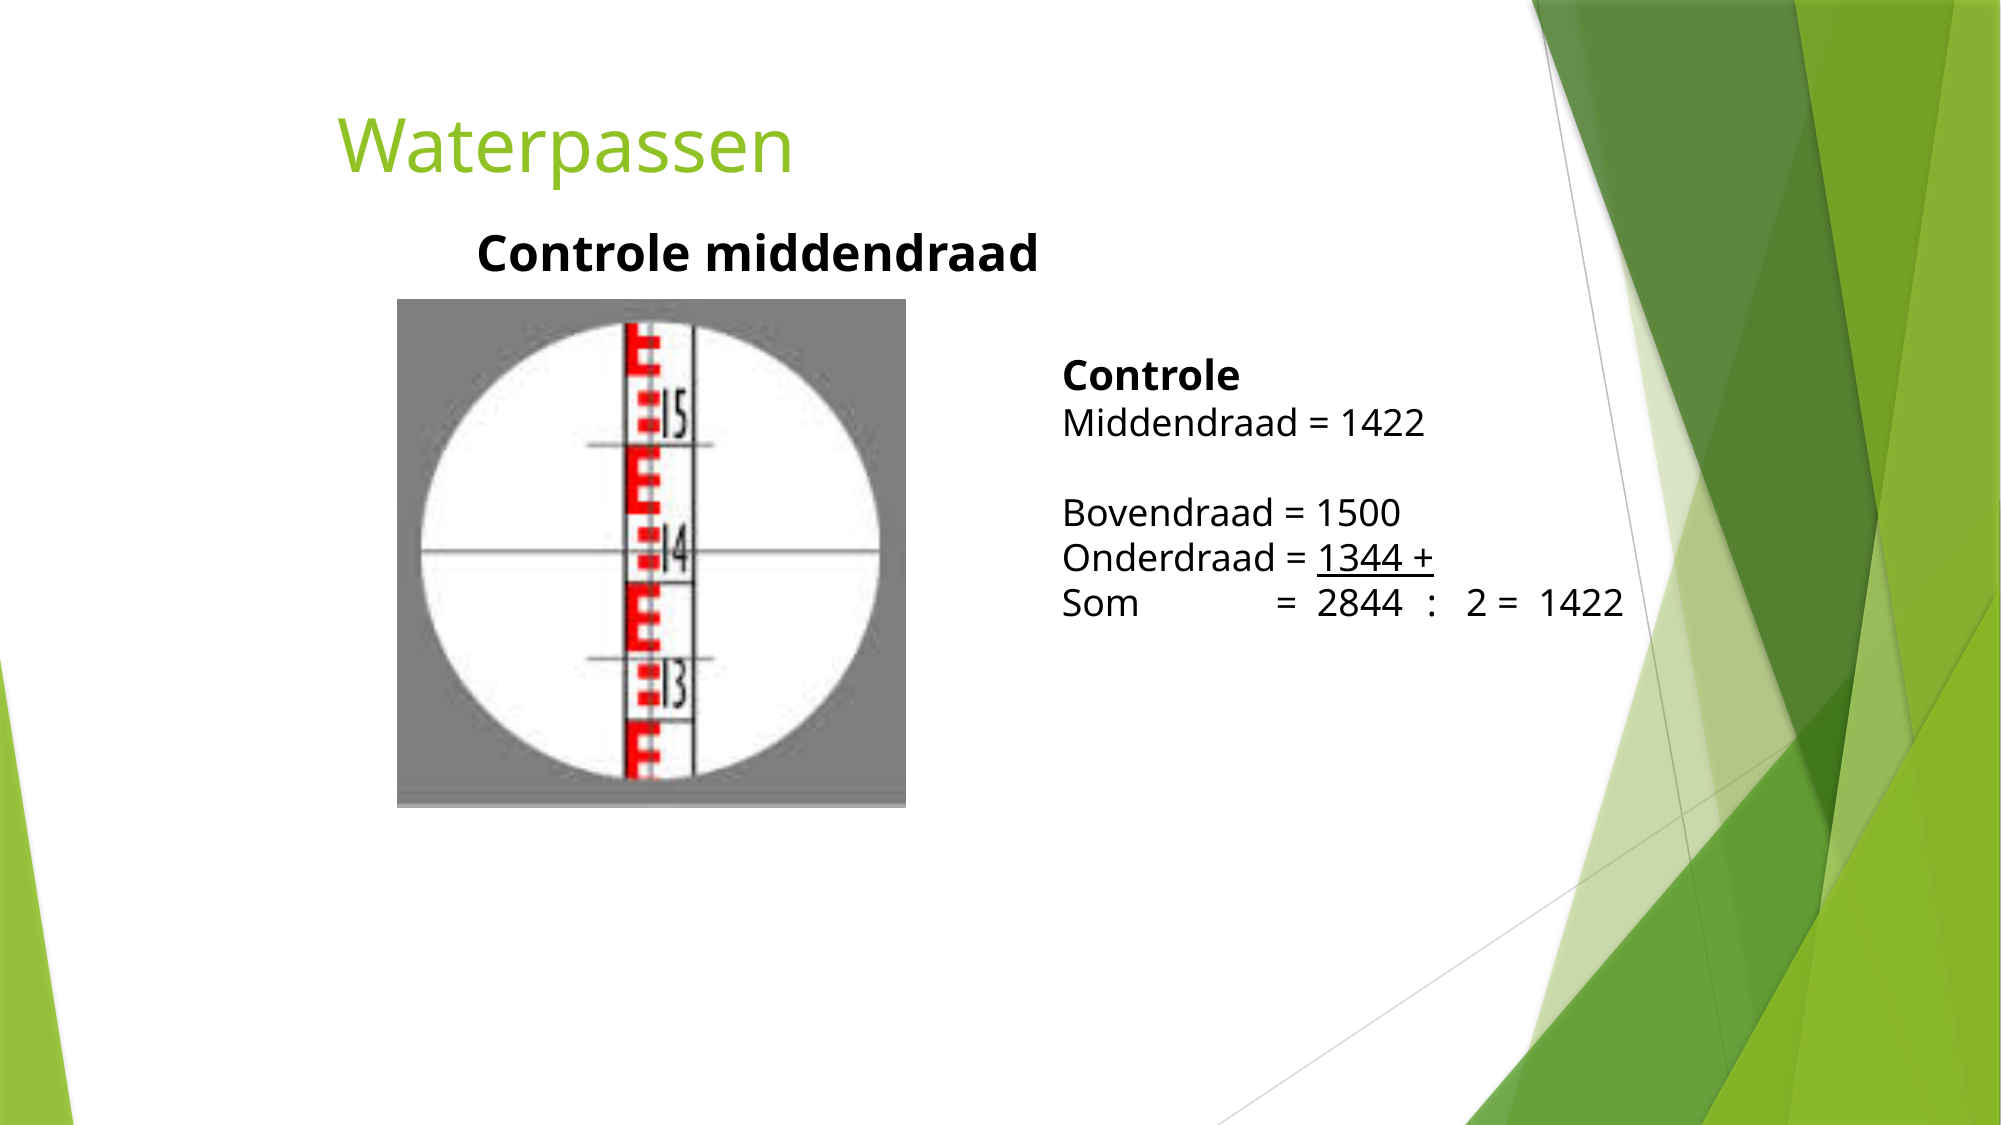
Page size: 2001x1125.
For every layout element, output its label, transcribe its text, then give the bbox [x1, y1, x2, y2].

text_box Controle Middendraad = 1422 Bovendraad = 1500 Onderdraad = 1344 + Som = 2844 [1047, 341, 1758, 631]
picture [397, 298, 906, 808]
text_box Controle middendraad [461, 214, 1055, 289]
text_box Waterpassen [322, 89, 812, 195]
text_box : 2 = 1422 [1412, 571, 1640, 631]
